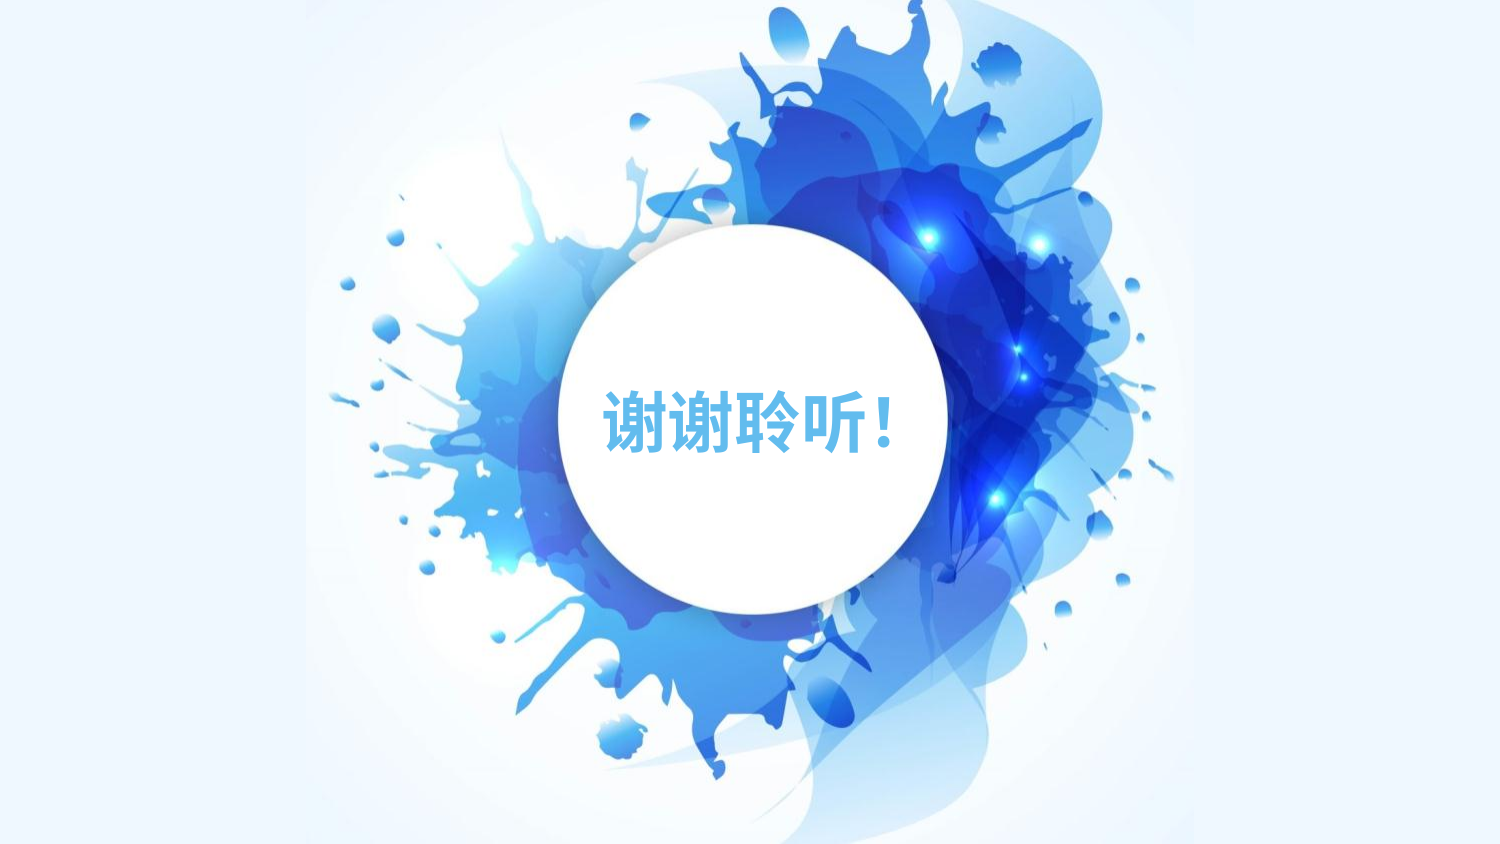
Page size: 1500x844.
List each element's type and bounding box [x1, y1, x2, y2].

picture [305, 0, 1195, 844]
